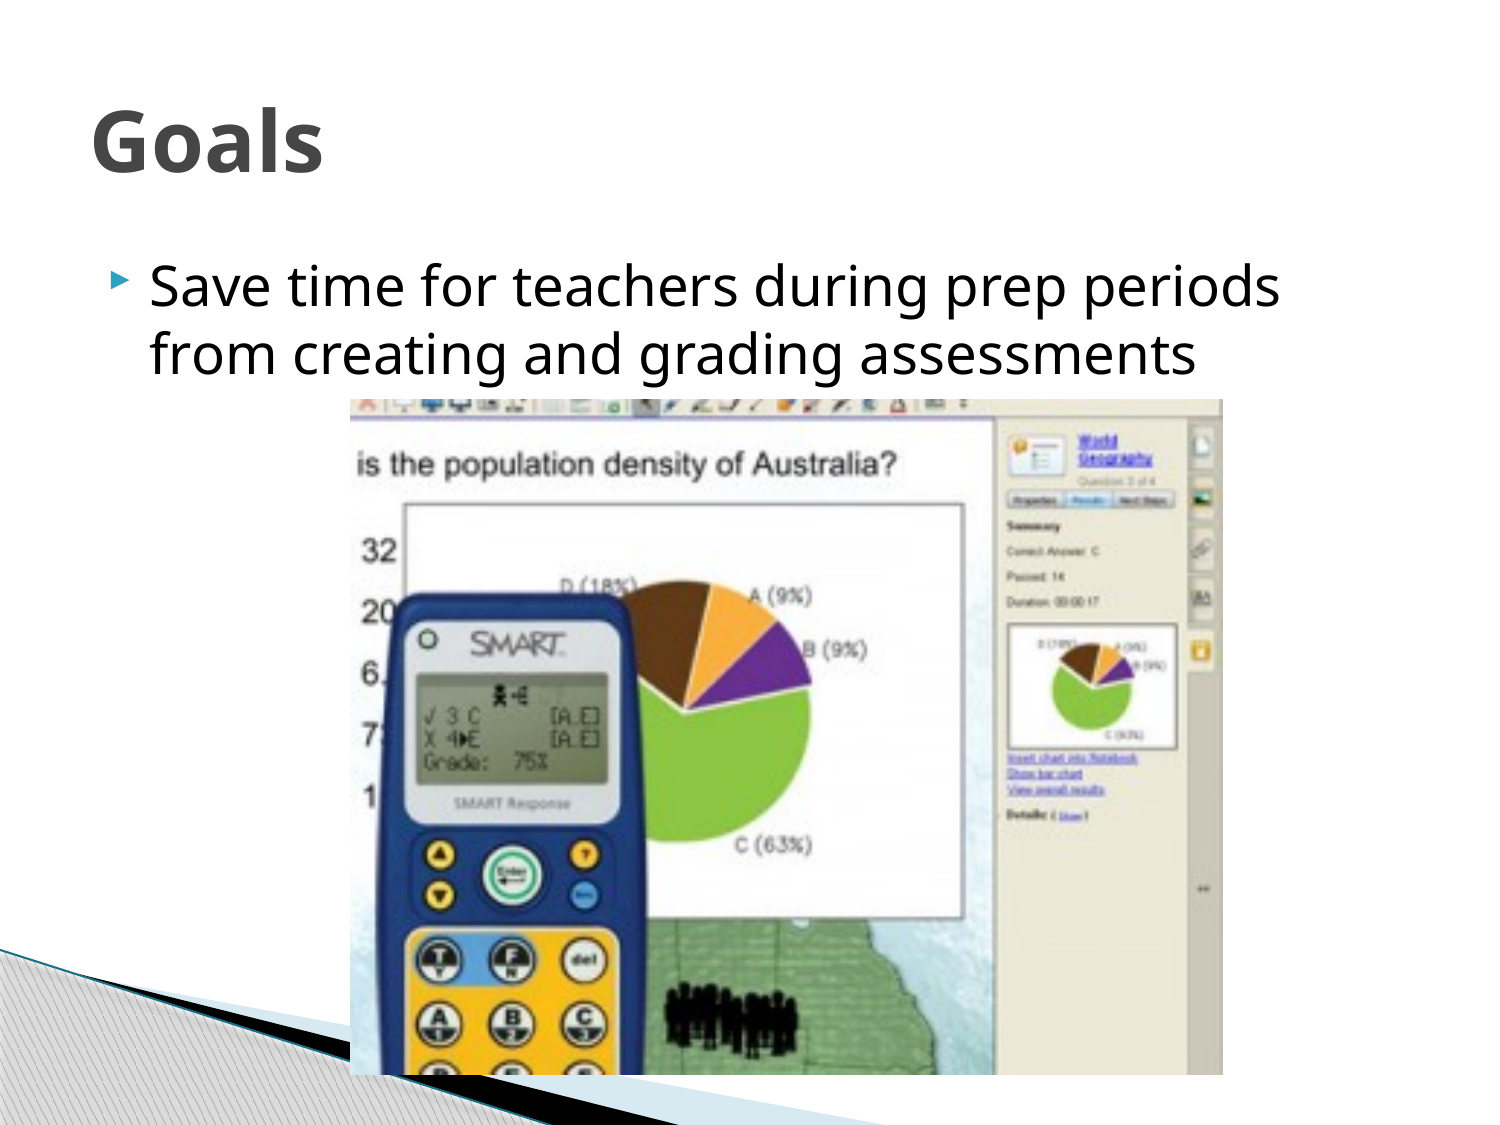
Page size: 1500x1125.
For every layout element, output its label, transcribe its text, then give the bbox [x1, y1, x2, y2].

title Goals [75, 45, 1425, 233]
picture [349, 399, 1224, 1076]
list Save time for teachers during prep periods from creating and grading assessments [75, 243, 1425, 986]
